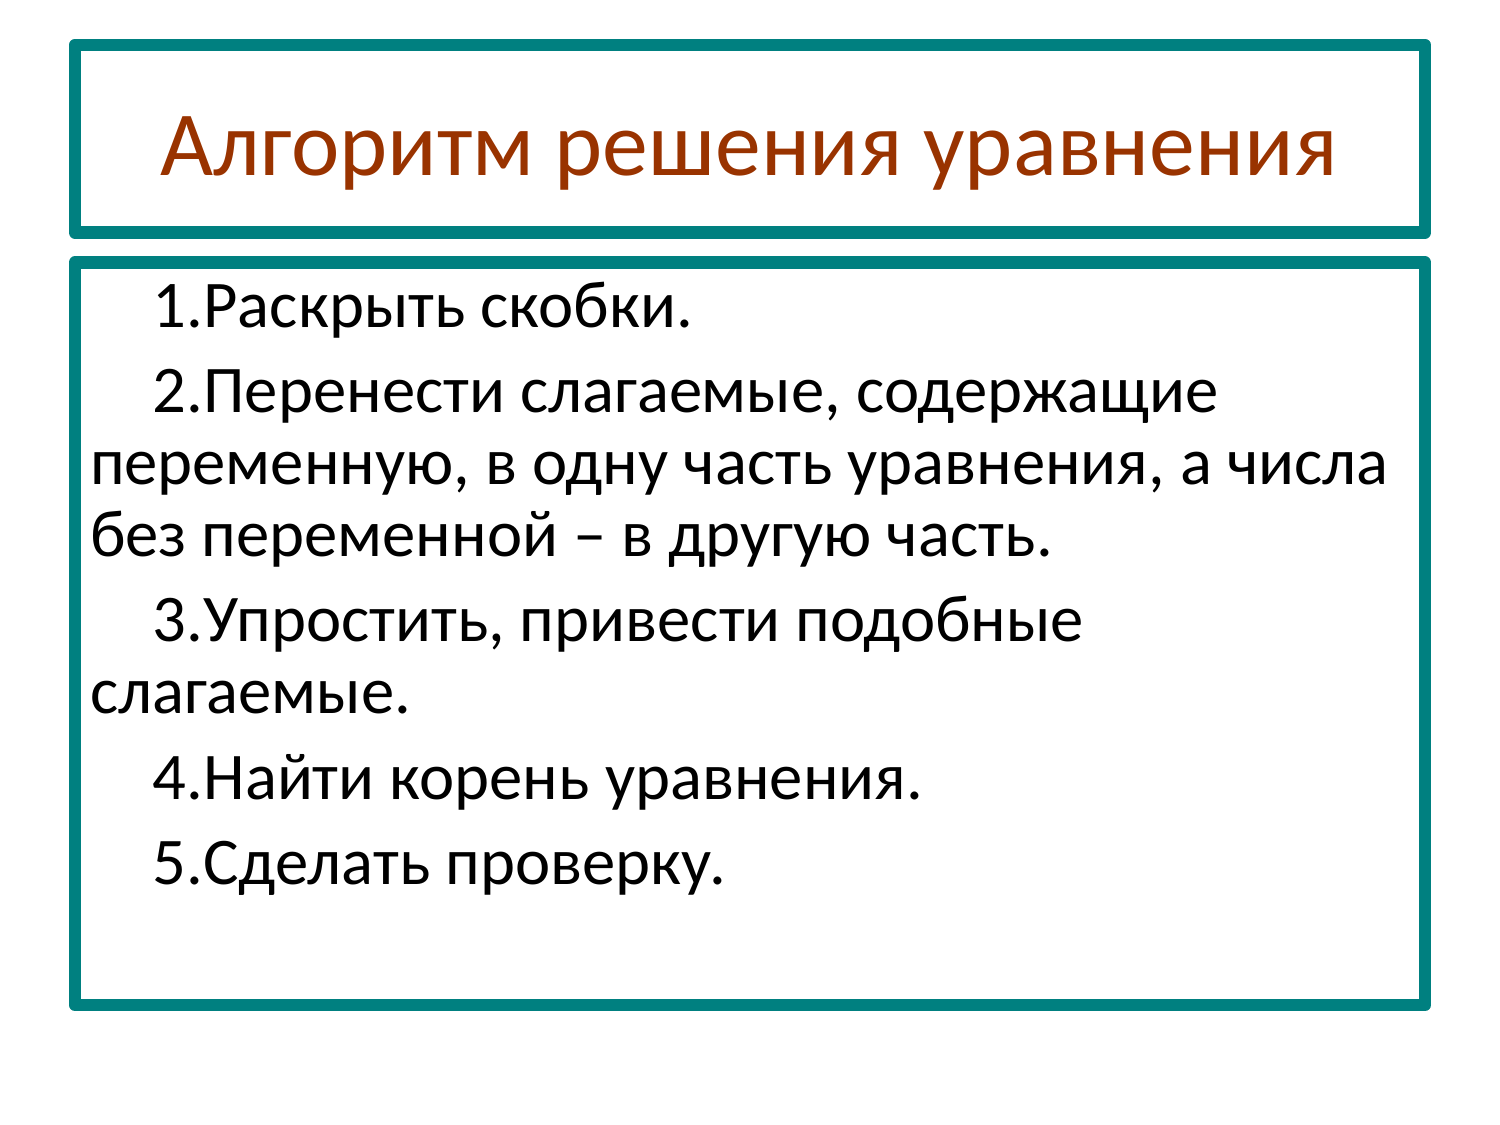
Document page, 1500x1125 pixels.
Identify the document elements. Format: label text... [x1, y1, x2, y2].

list Раскрыть скобки. Перенести слагаемые, содержащие переменную, в одну часть уравнения, а числа без переменной – в другую часть. Упростить, привести подобные слагаемые. Найти корень уравнения. Сделать проверку. [75, 262, 1425, 1005]
title Алгоритм решения уравнения [75, 45, 1425, 233]
